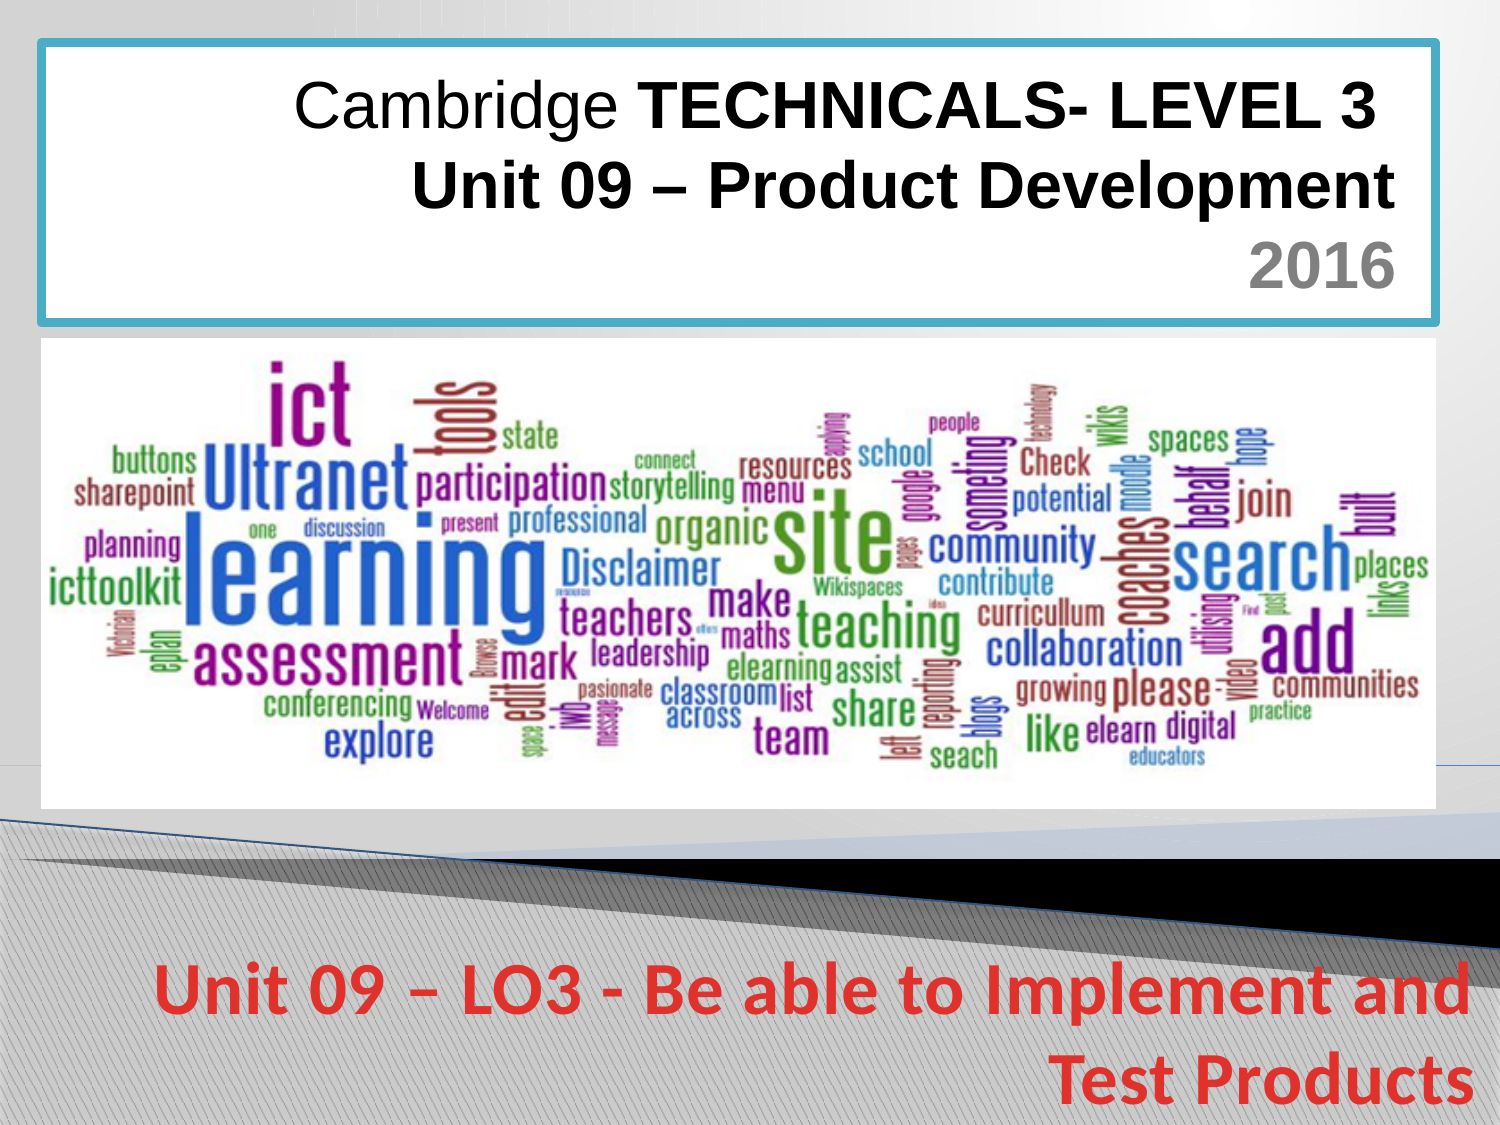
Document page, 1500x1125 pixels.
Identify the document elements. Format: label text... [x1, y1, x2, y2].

picture [41, 337, 1436, 809]
text_box Cambridge TECHNICALS- LEVEL 3 Unit 09 – Product Development 2016 [253, 54, 1412, 310]
text_box [37, 38, 1440, 327]
subtitle Unit 09 – LO3 - Be able to Implement and Test Products [53, 932, 1495, 1059]
picture [1495, 951, 1500, 989]
picture [5, 859, 1274, 932]
